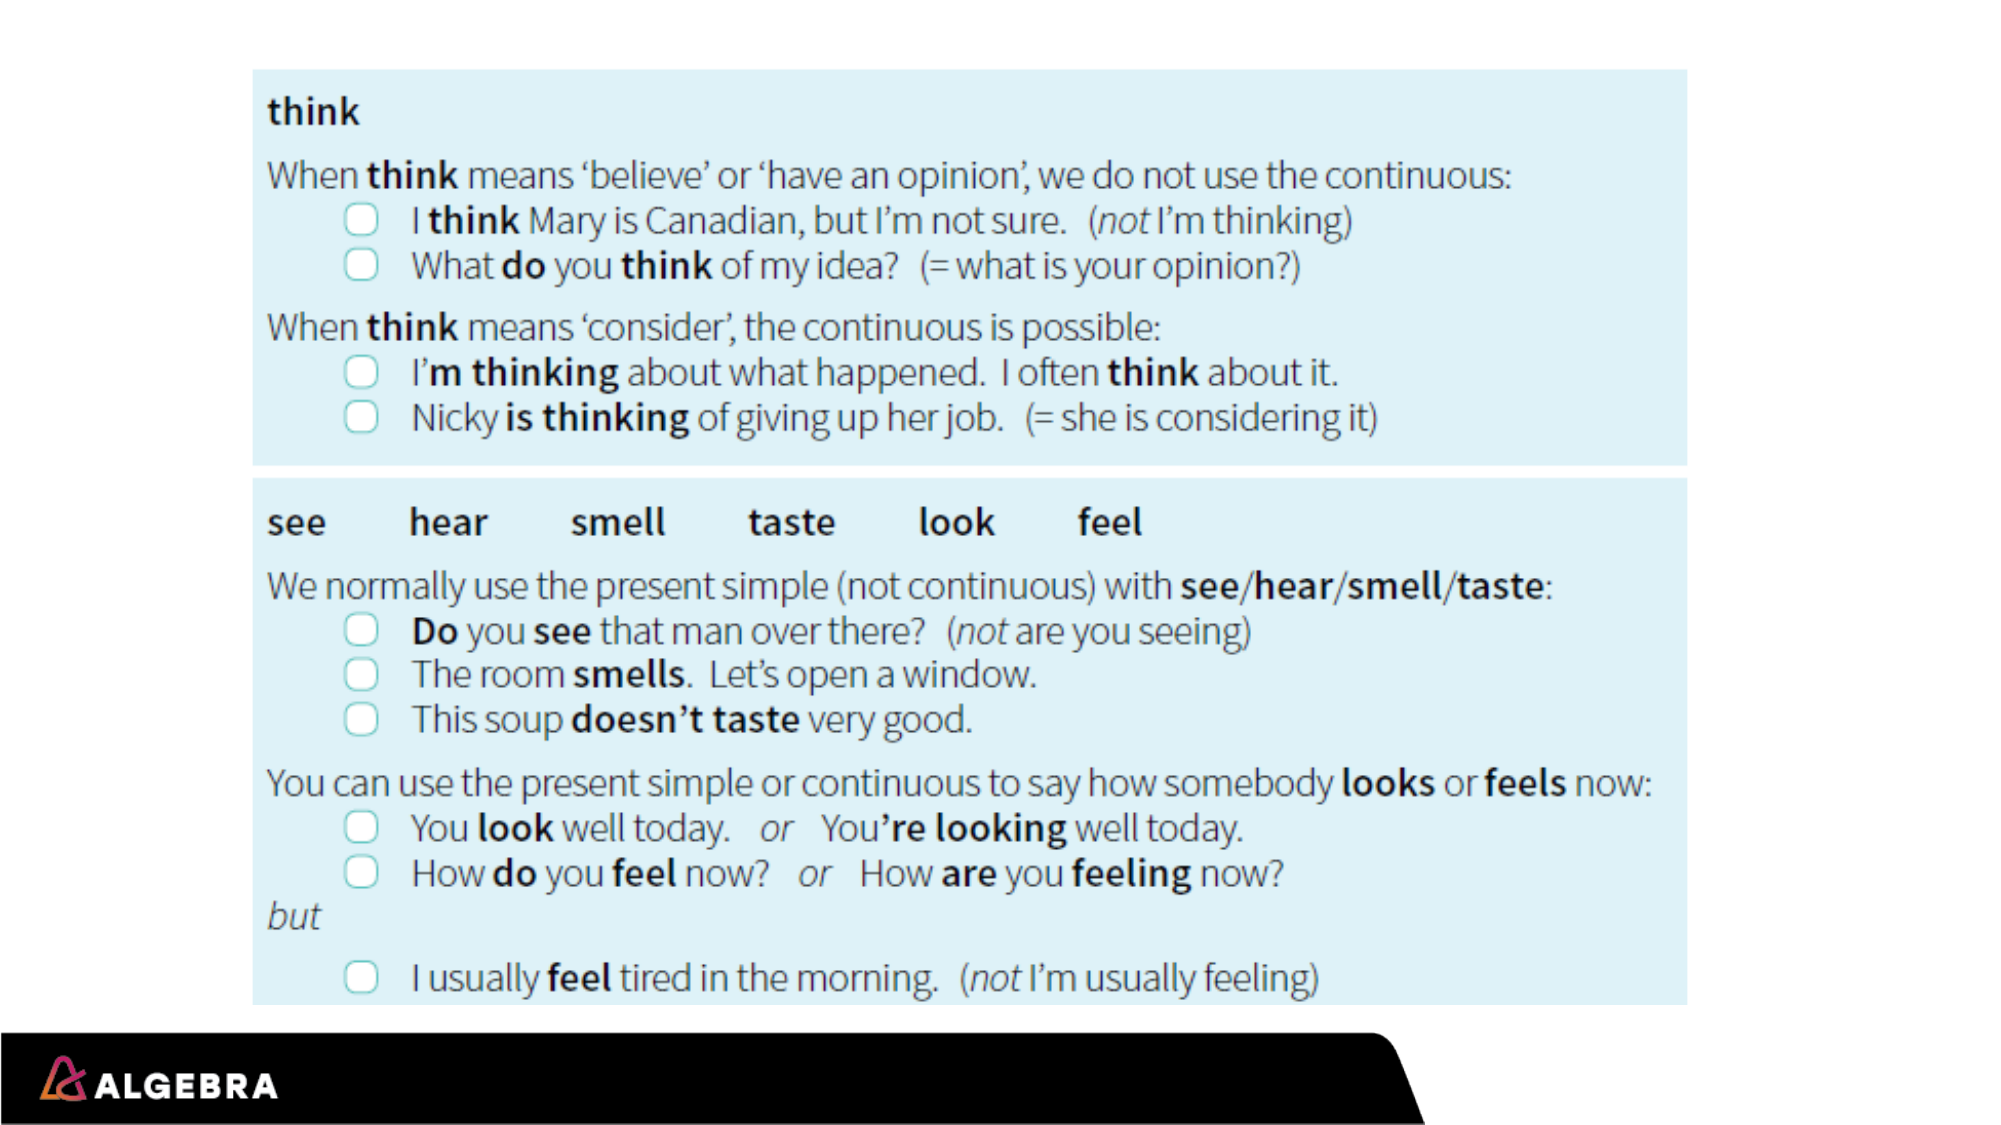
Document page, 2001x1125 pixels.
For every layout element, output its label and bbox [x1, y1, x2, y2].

picture [252, 59, 1688, 1005]
picture [0, 1032, 1425, 1125]
